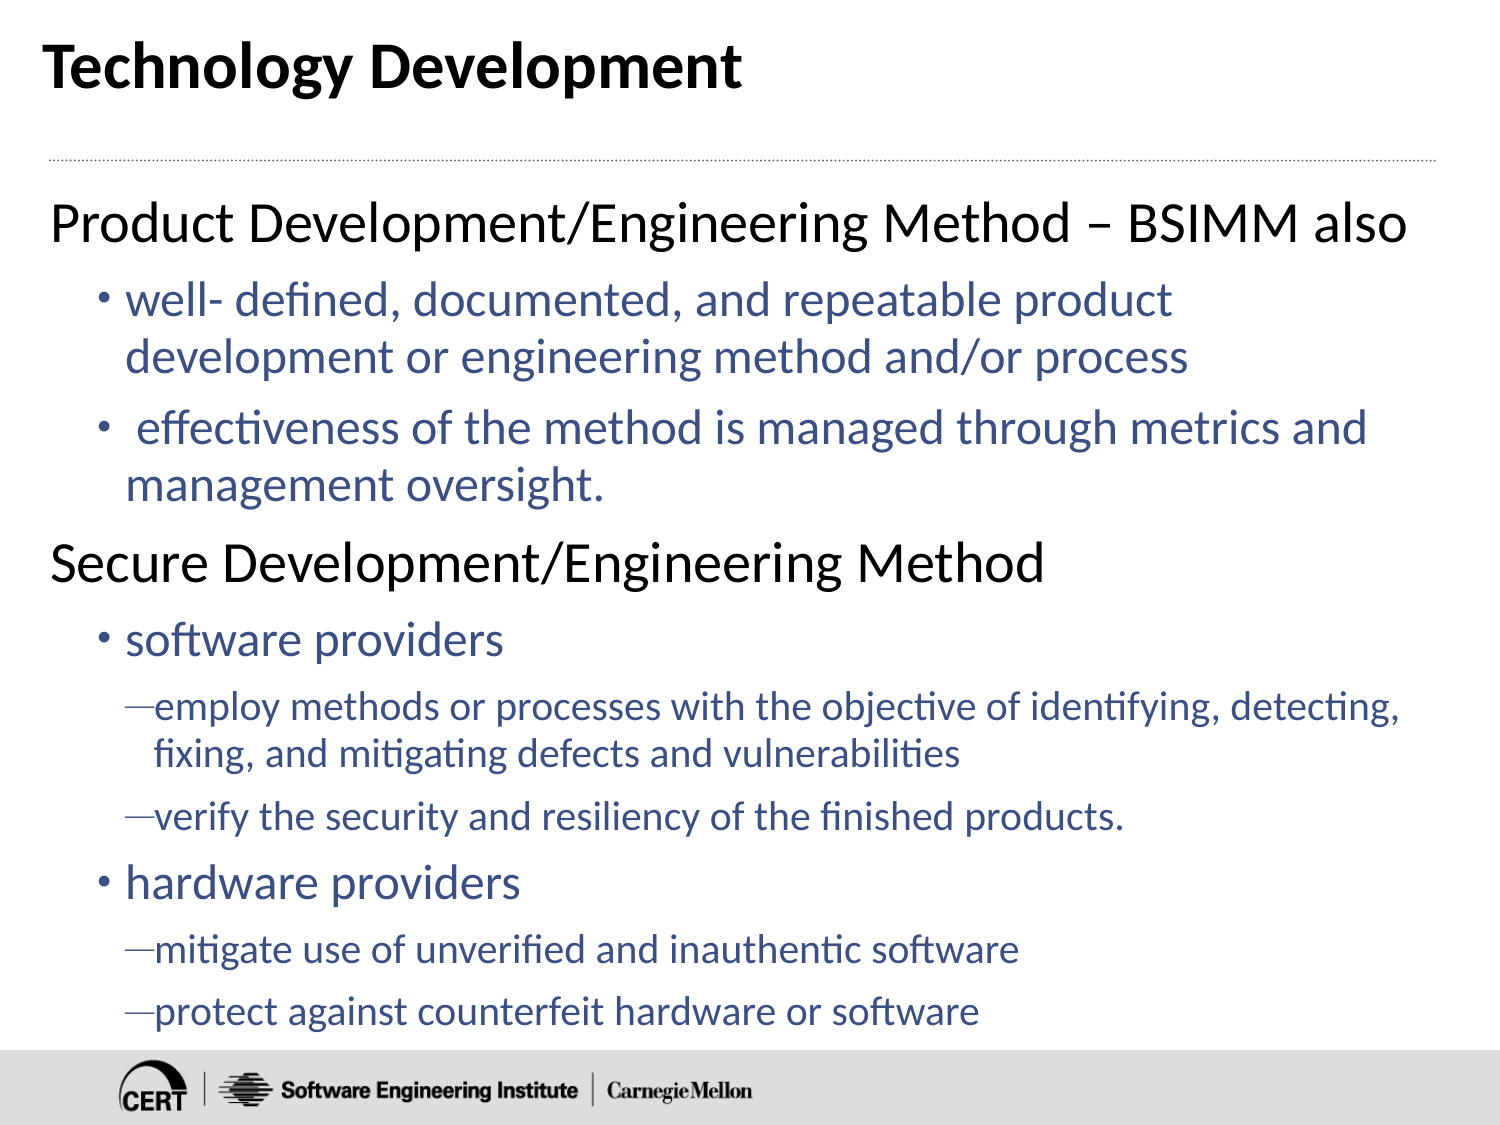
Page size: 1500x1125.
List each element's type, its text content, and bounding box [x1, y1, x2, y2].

picture [102, 1056, 765, 1117]
list Product Development/Engineering Method – BSIMM also well- defined, documented, and repeatable product development or engineering method and/or process effectiveness of the method is managed through metrics and management oversight. Secure Development/Engineering Method software providers employ methods or processes with the objective of identifying, detecting, fixing, and mitigating defects and vulnerabilities verify the security and resiliency of the finished products. hardware providers mitigate use of unverified and inauthentic software protect against counterfeit hardware or software [49, 187, 1438, 1001]
title Technology Development [42, 37, 1434, 155]
